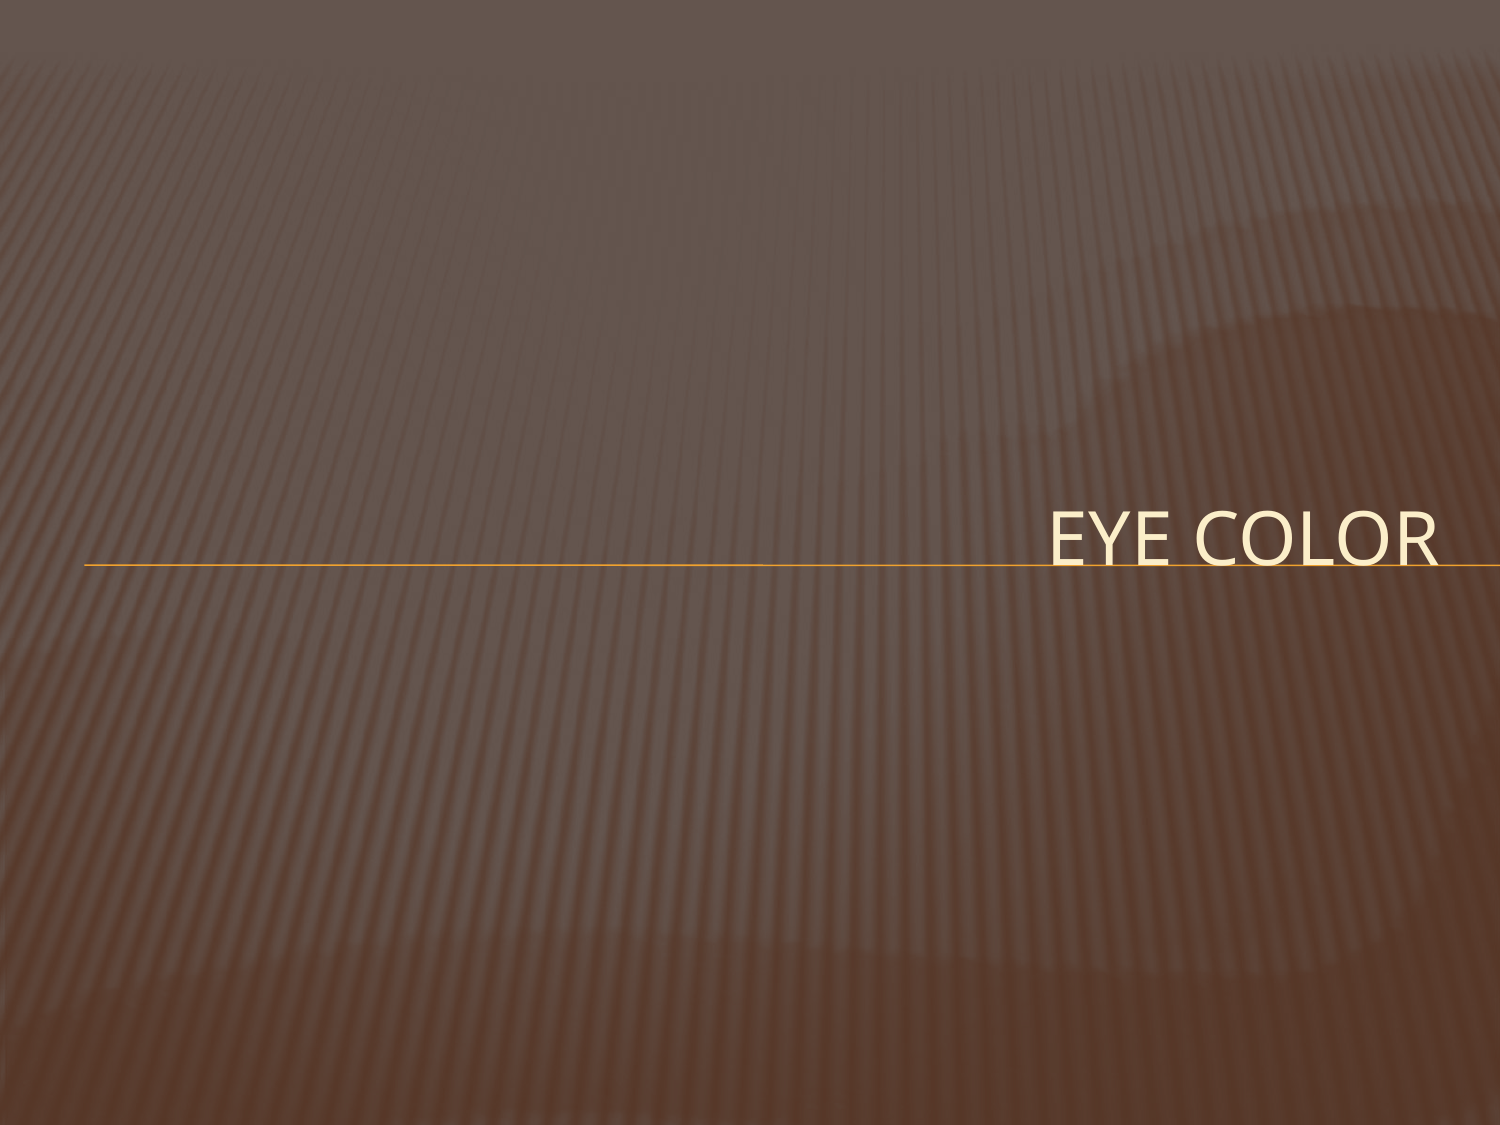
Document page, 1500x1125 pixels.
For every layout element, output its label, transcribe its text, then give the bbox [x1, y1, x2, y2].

title Eye Color [29, 483, 1455, 678]
